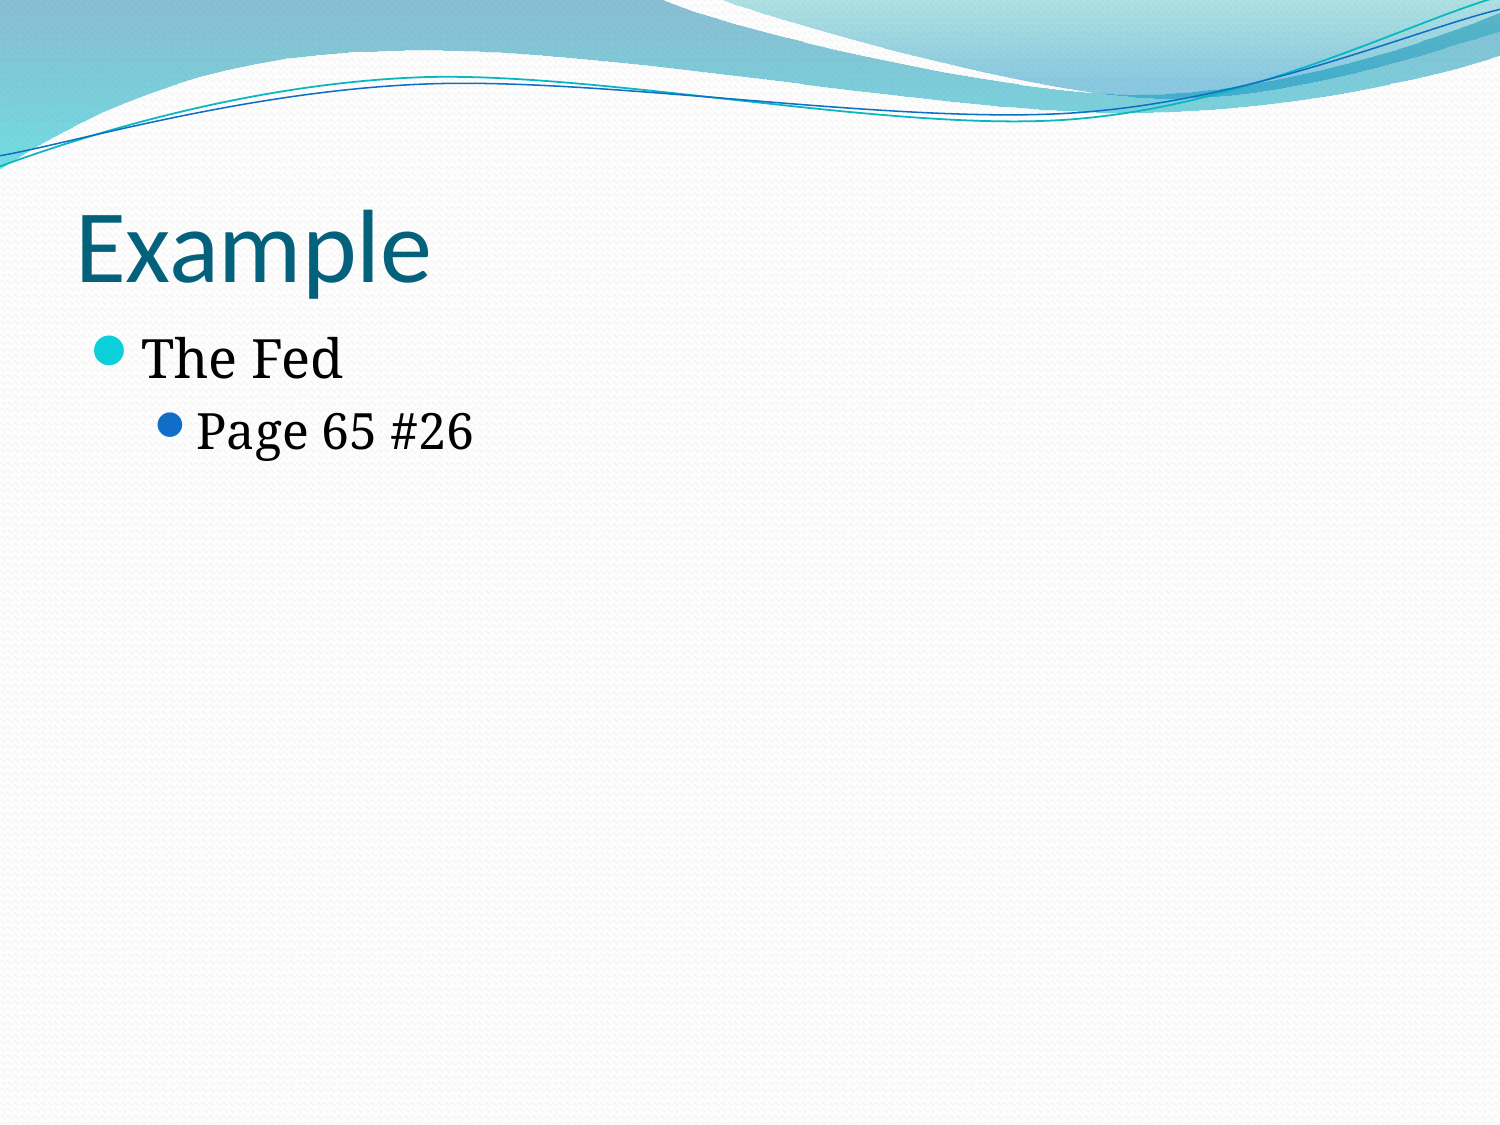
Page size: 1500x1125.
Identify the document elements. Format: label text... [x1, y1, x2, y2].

title Example [75, 115, 1425, 303]
list The Fed Page 65 #26 [75, 317, 1425, 1038]
